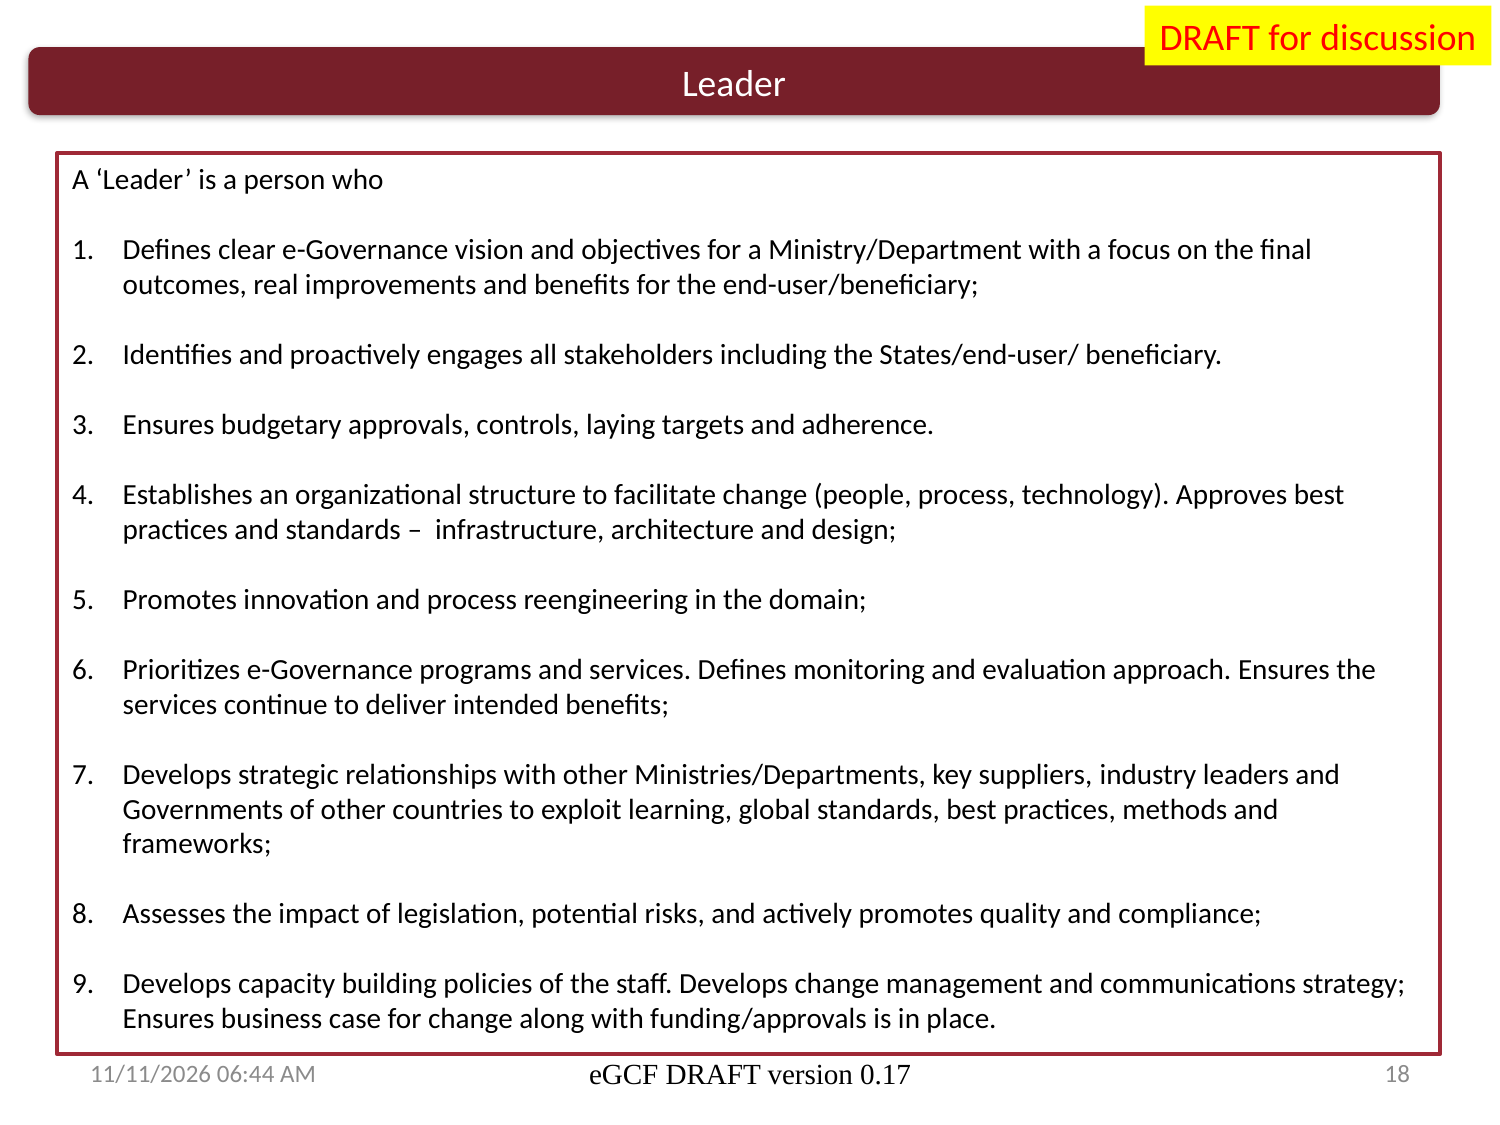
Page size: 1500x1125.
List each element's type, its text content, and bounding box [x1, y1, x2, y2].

footer eGCF DRAFT version 0.17 [512, 1042, 988, 1103]
slide_number 18 [1074, 1042, 1425, 1103]
text_box Leader [27, 46, 1441, 116]
text_box A ‘Leader’ is a person who Defines clear e-Governance vision and objectives for a Ministry/Department with a focus on the final outcomes, real improvements and benefits for the end-user/beneficiary; Identifies and proactively engages all stakeholders including the States/end-user/ beneficiary. Ensures budgetary approvals, controls, laying targets and adherence. Establishes an organizational structure to facilitate change (people, process, technology). Approves best practices and standards – infrastructure, architecture and design; Promotes innovation and process reengineering in the domain; Prioritizes e-Governance programs and services. Defines monitoring and evaluation approach. Ensures the services continue to deliver intended benefits; Develops strategic relationships with other Ministries/Departments, key suppliers, industry leaders and Governments of other countries to exploit learning, global standards, best practices, methods and frameworks; Assesses the impact of legislation, potential risks, and actively promotes quality and compliance; Develops capacity building policies of the staff. Develops change management and communications strategy; Ensures business case for change along with funding/approvals is in place. [55, 151, 1442, 1056]
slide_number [75, 1042, 425, 1103]
text_box DRAFT for discussion [1144, 5, 1492, 66]
